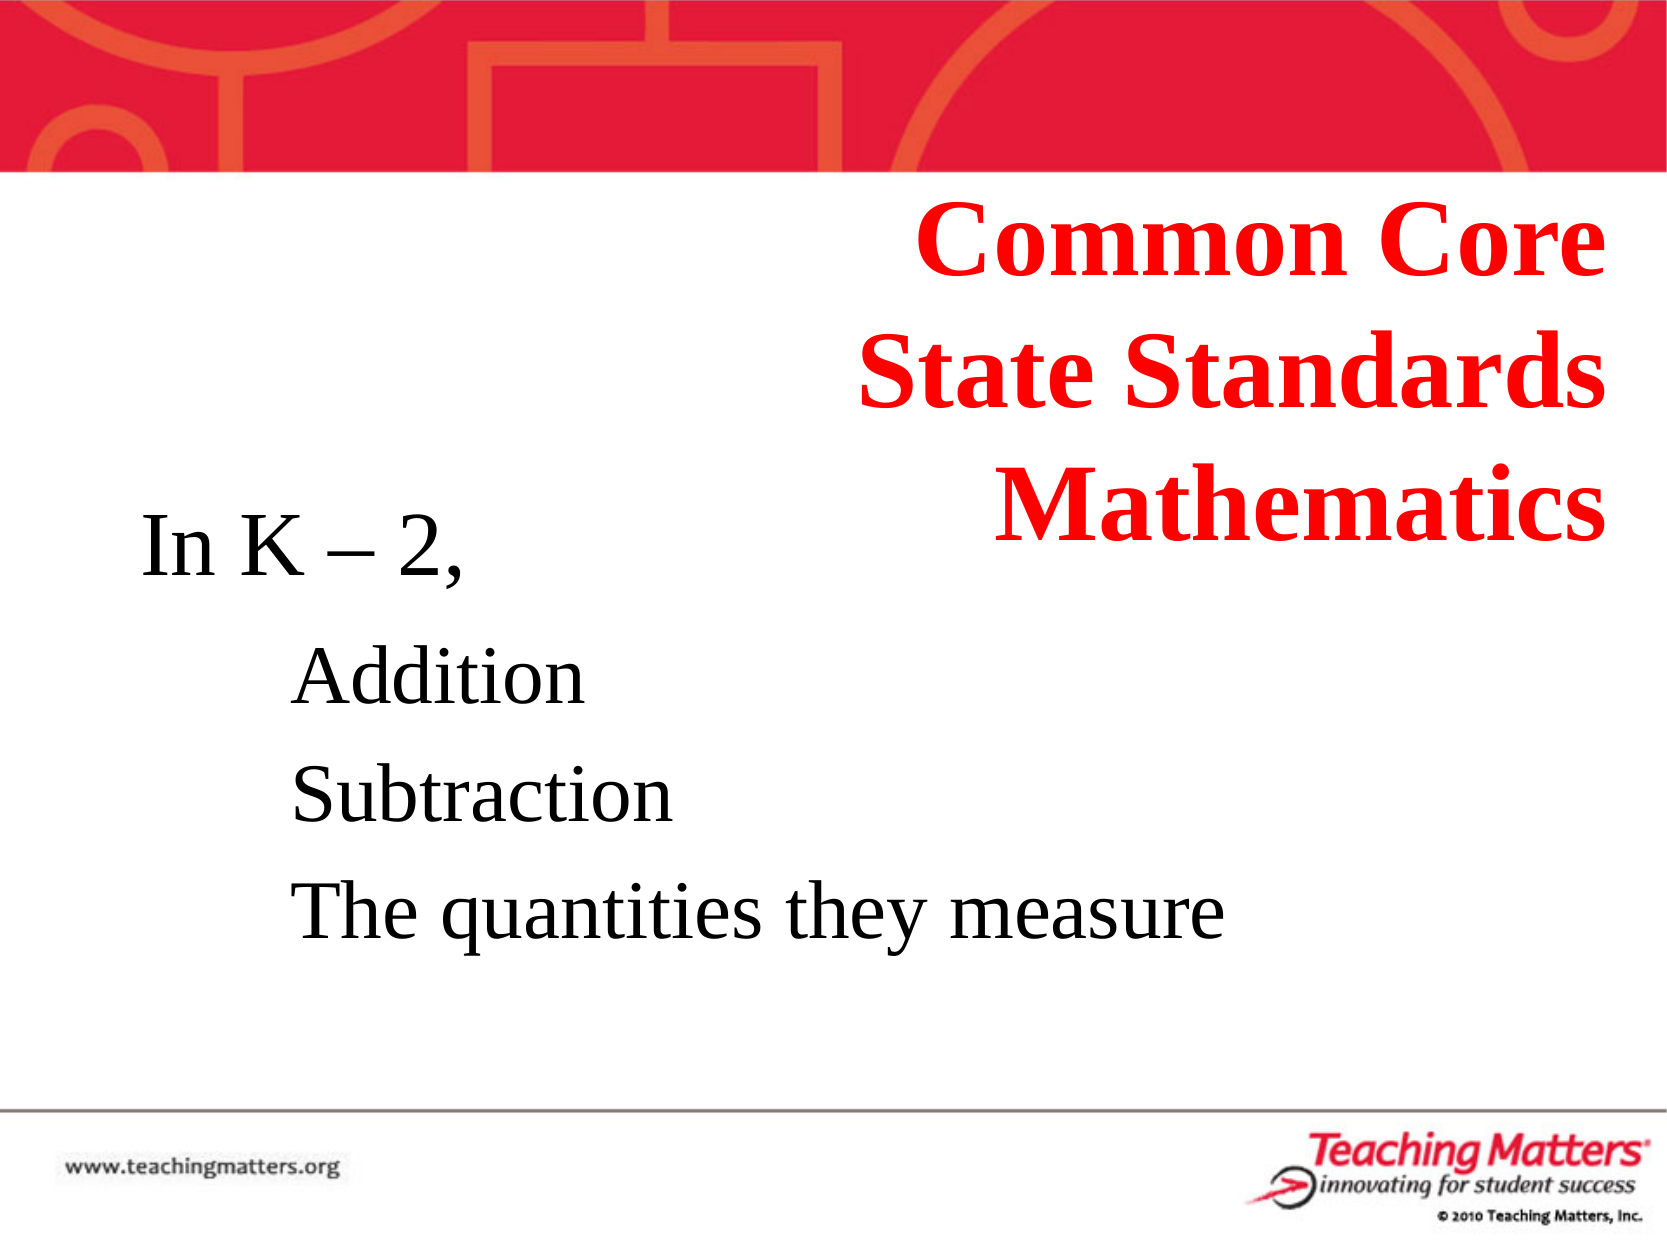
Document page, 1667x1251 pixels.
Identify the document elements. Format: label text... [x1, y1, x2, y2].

text_box Common Core State Standards Mathematics [745, 229, 1625, 563]
picture [0, 0, 1667, 1250]
list In K – 2, Addition Subtraction The quantities they measure [124, 686, 1556, 963]
